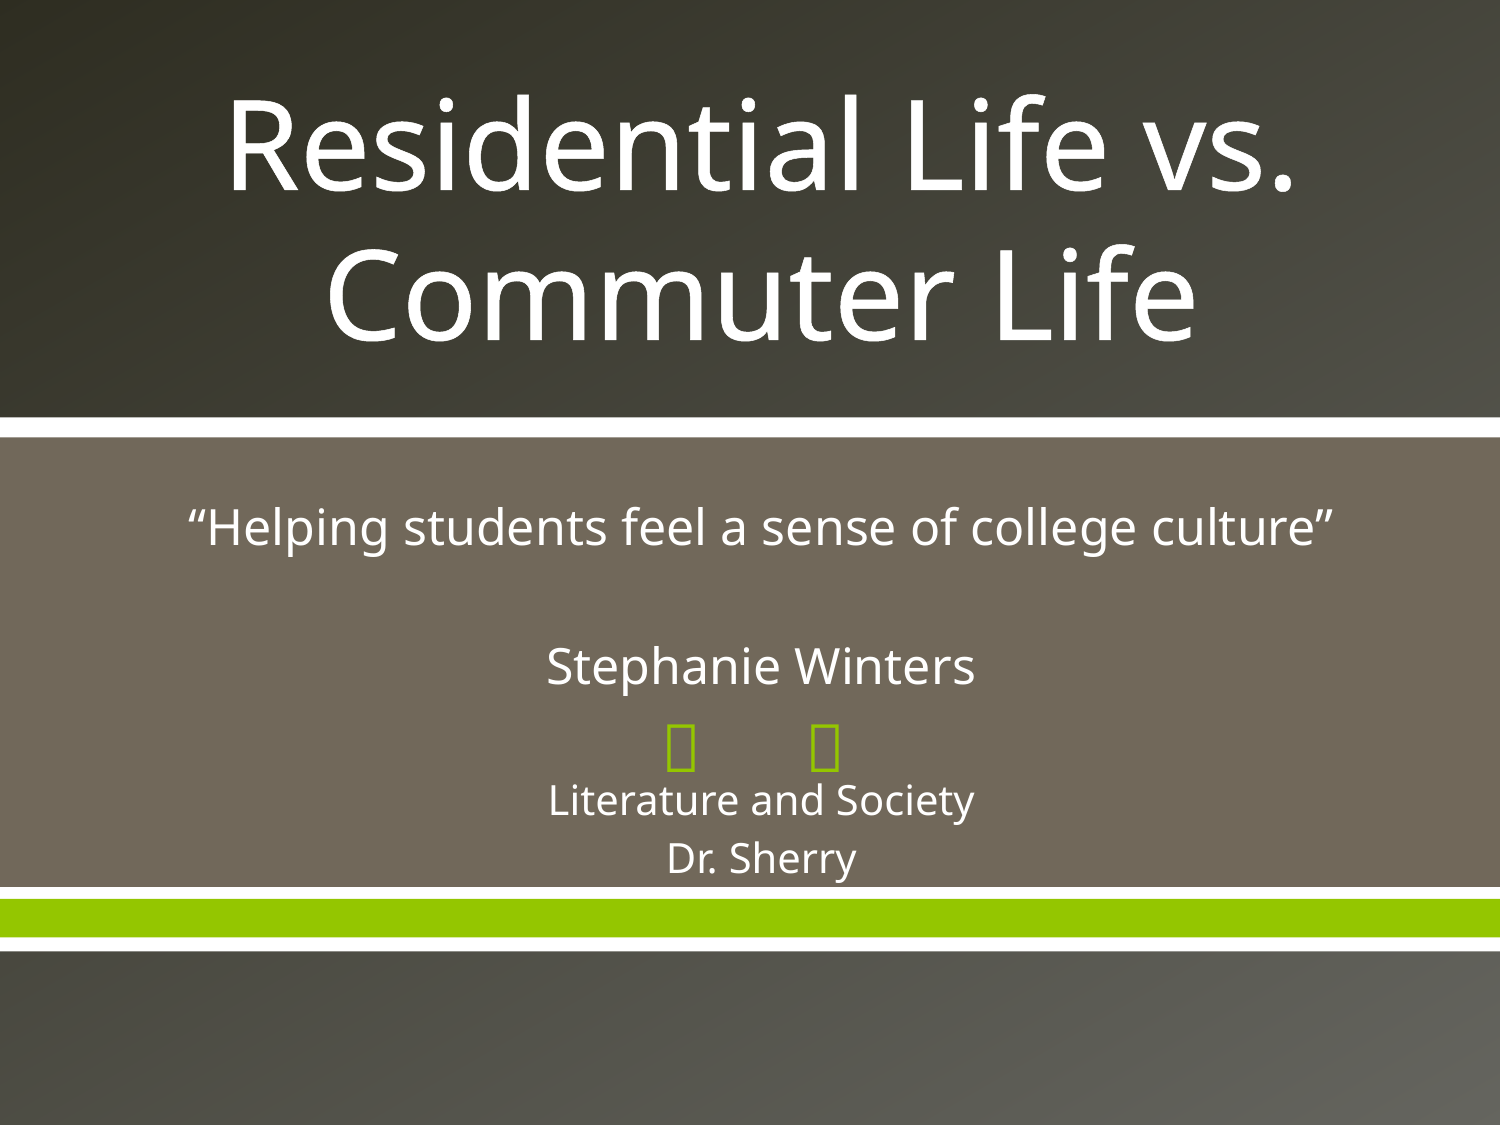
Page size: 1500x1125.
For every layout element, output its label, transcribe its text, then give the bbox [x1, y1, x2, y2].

title Residential Life vs. Commuter Life [99, 75, 1423, 373]
subtitle “Helping students feel a sense of college culture” Stephanie Winters Literature and Society Dr. Sherry [99, 487, 1423, 900]
